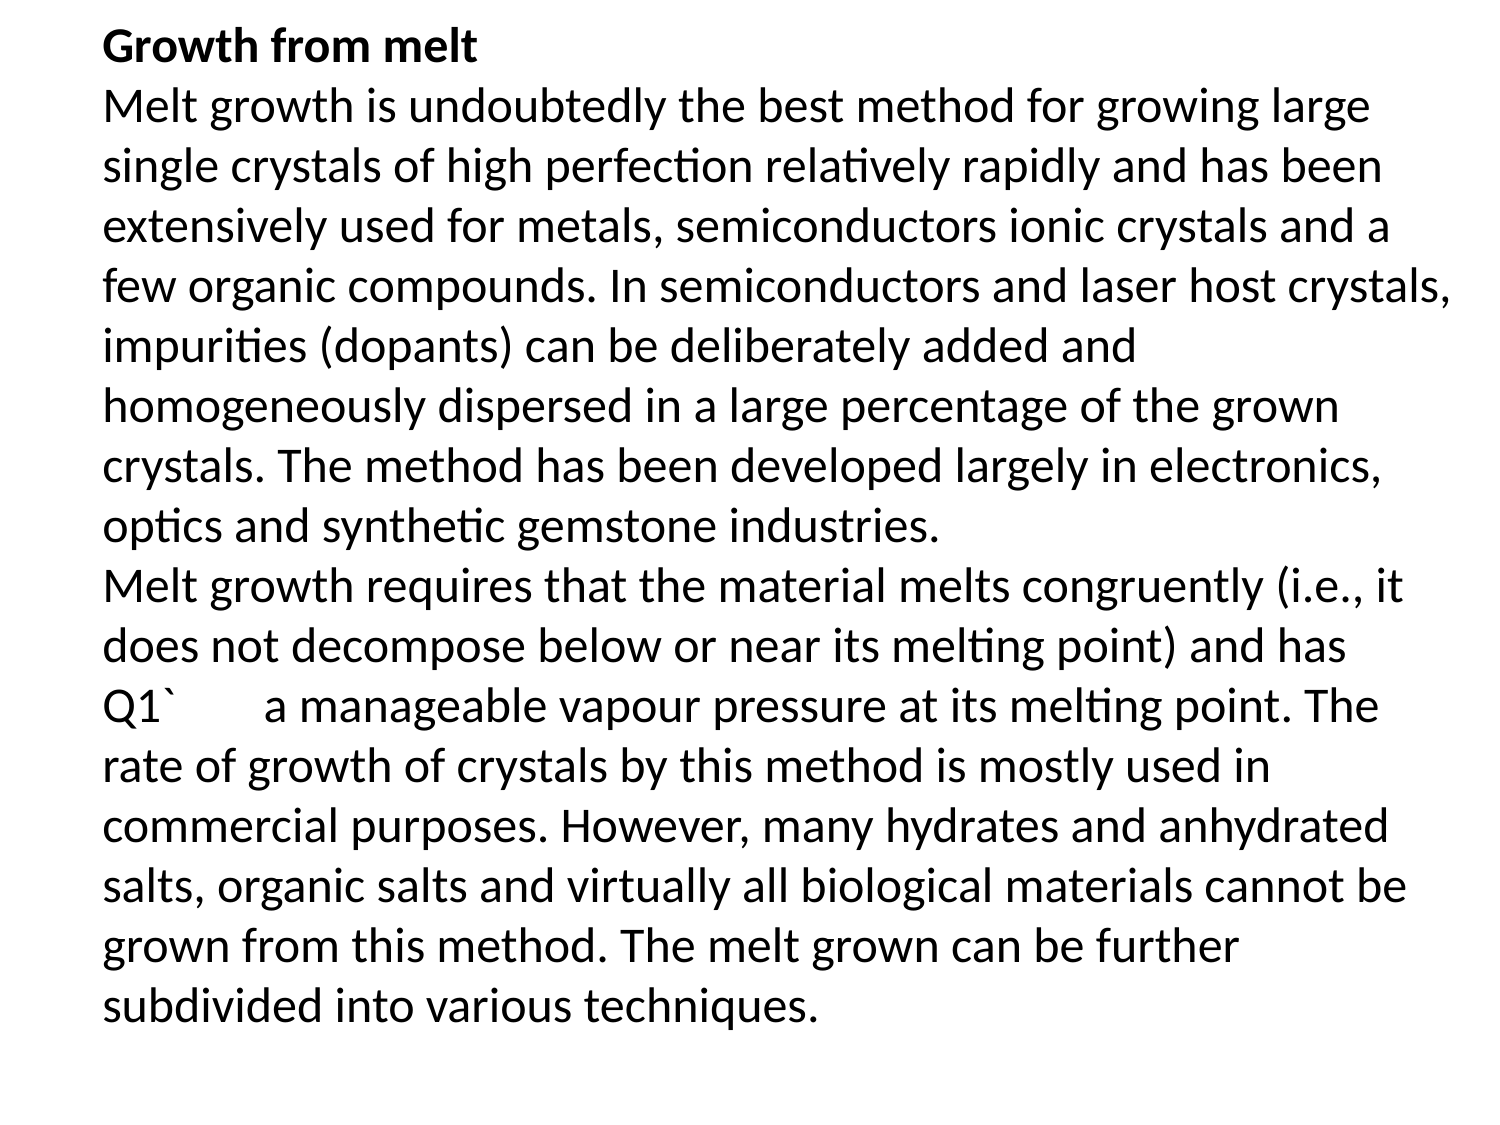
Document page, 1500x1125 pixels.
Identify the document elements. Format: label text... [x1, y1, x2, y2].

text_box Growth from melt Melt growth is undoubtedly the best method for growing large single crystals of high perfection relatively rapidly and has been extensively used for metals, semiconductors ionic crystals and a few organic compounds. In semiconductors and laser host crystals, impurities (dopants) can be deliberately added and homogeneously dispersed in a large percentage of the grown crystals. The method has been developed largely in electronics, optics and synthetic gemstone industries. Melt growth requires that the material melts congruently (i.e., it does not decompose below or near its melting point) and has Q1` a manageable vapour pressure at its melting point. The rate of growth of crystals by this method is mostly used in commercial purposes. However, many hydrates and anhydrated salts, organic salts and virtually all biological materials cannot be grown from this method. The melt grown can be further subdivided into various techniques. [87, 4, 1475, 1040]
